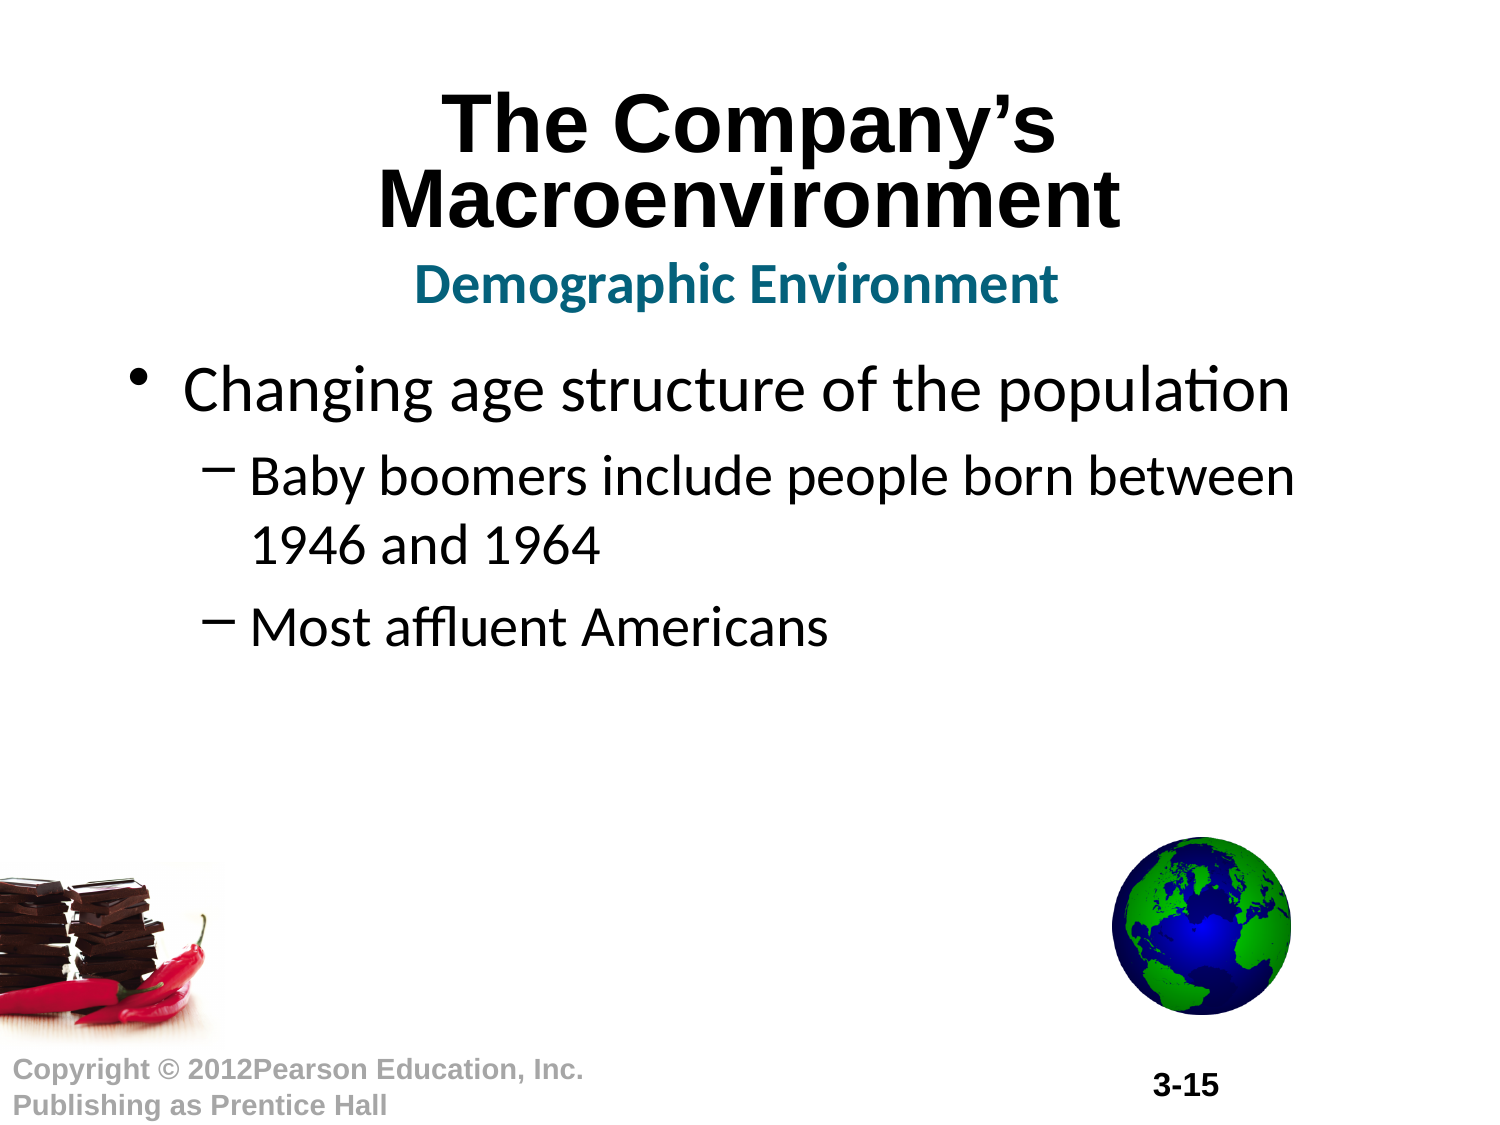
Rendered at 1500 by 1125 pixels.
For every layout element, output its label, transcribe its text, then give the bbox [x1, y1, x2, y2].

title The Company’s Macroenvironment [112, 37, 1388, 226]
picture [0, 862, 225, 1050]
list Demographic Environment [149, 237, 1326, 301]
list Changing age structure of the population Baby boomers include people born between 1946 and 1964 Most affluent Americans [112, 337, 1388, 1013]
picture [1112, 837, 1291, 1016]
